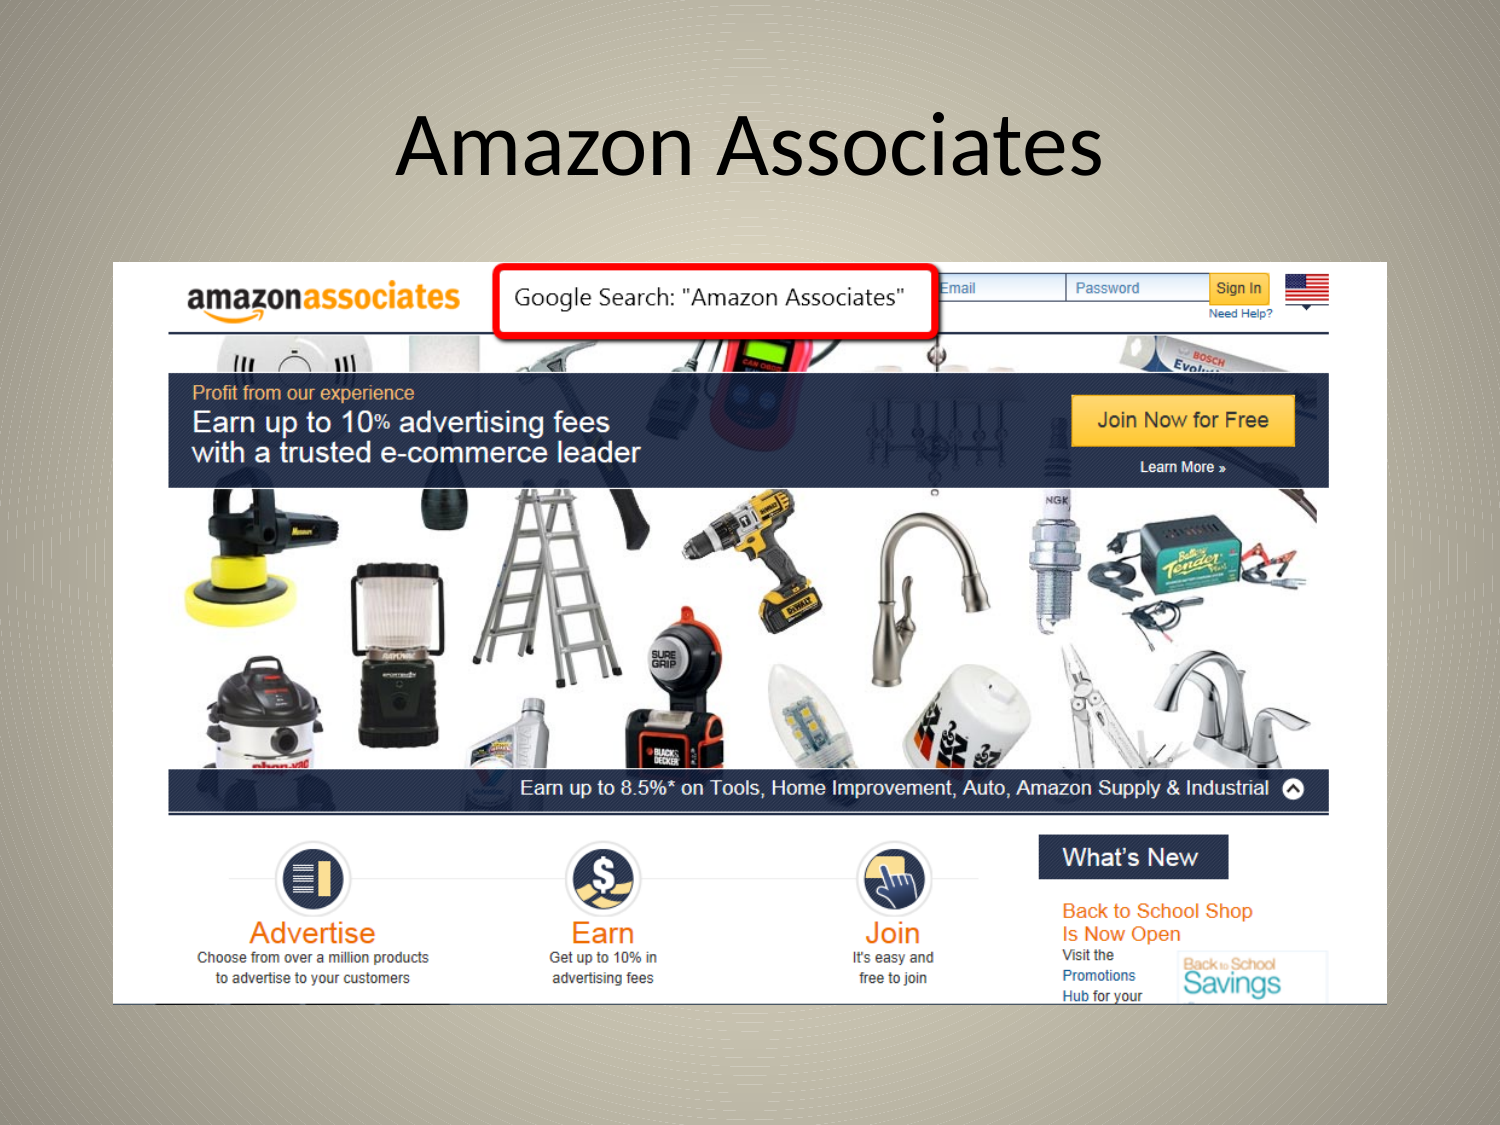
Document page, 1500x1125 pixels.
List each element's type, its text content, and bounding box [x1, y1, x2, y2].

title Amazon Associates [75, 45, 1425, 233]
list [113, 262, 1387, 1006]
